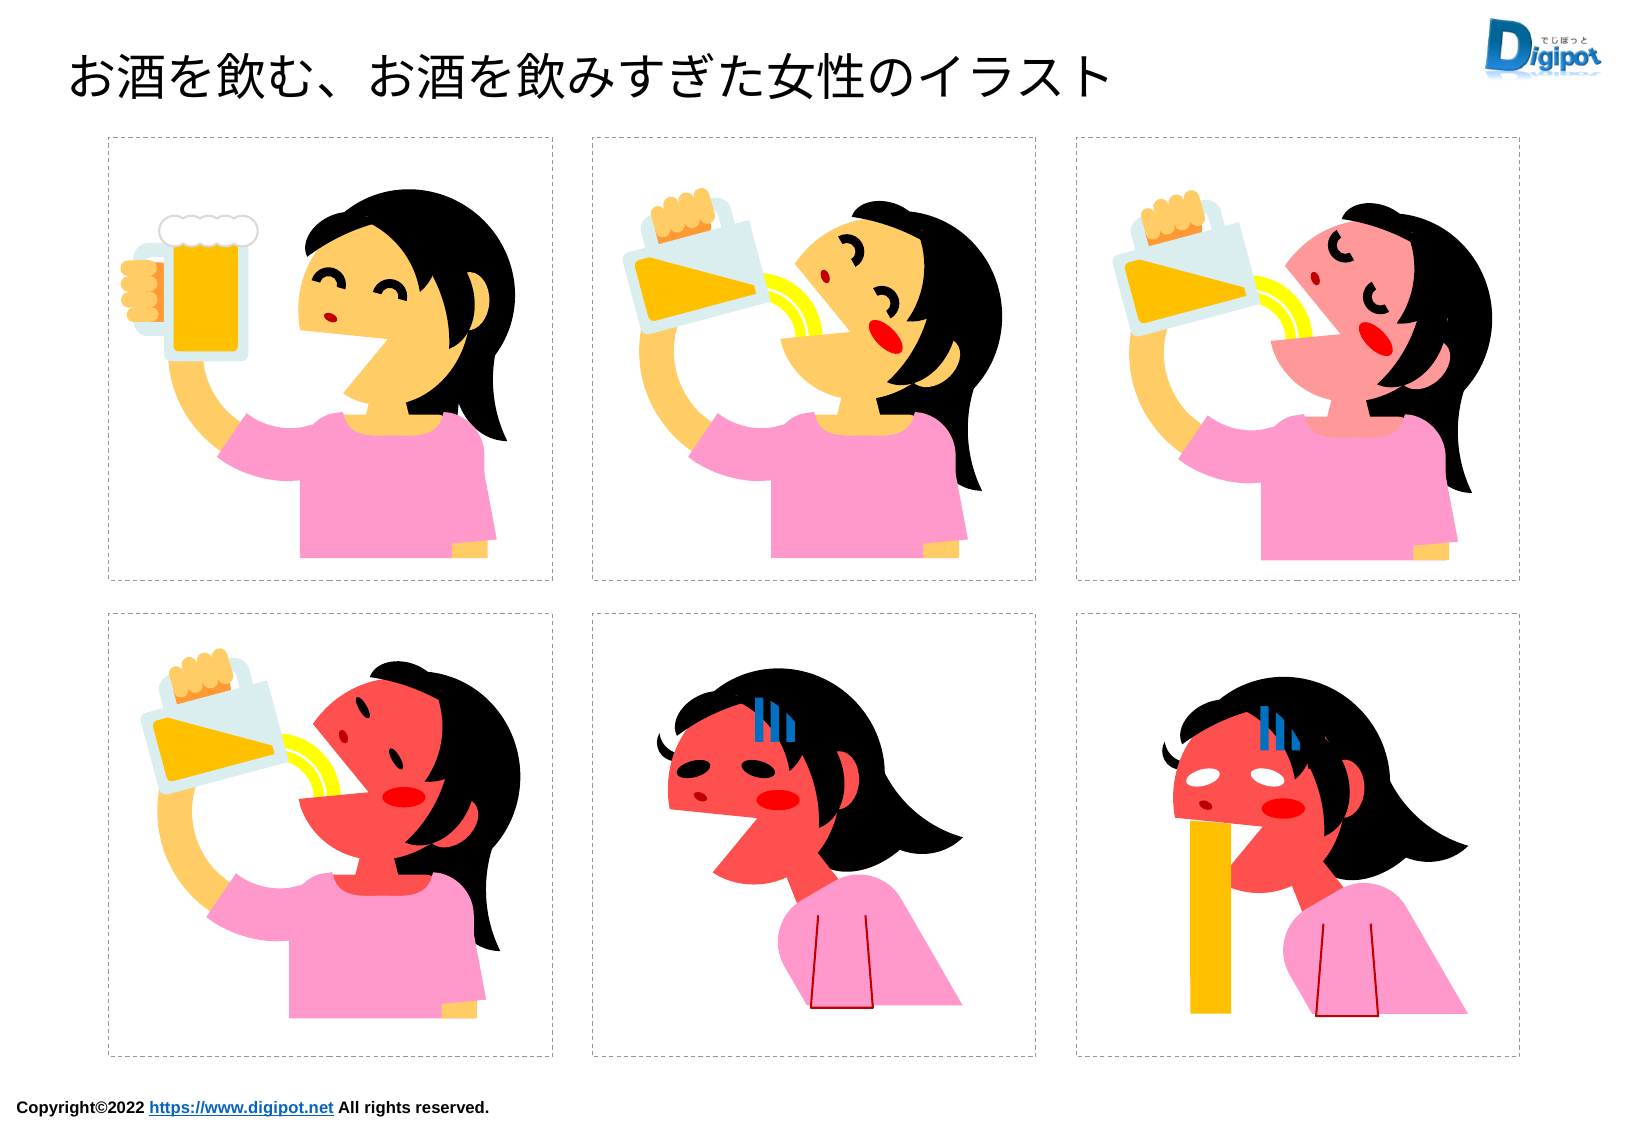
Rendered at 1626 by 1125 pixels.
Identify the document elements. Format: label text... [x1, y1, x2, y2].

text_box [622, 196, 1002, 559]
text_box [1157, 673, 1468, 1017]
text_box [1113, 198, 1492, 561]
text_box お酒を飲む、お酒を飲みすぎた女性のイラスト [51, 38, 1130, 113]
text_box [123, 195, 549, 559]
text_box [652, 669, 963, 1008]
picture [1485, 18, 1602, 82]
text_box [141, 656, 521, 1019]
